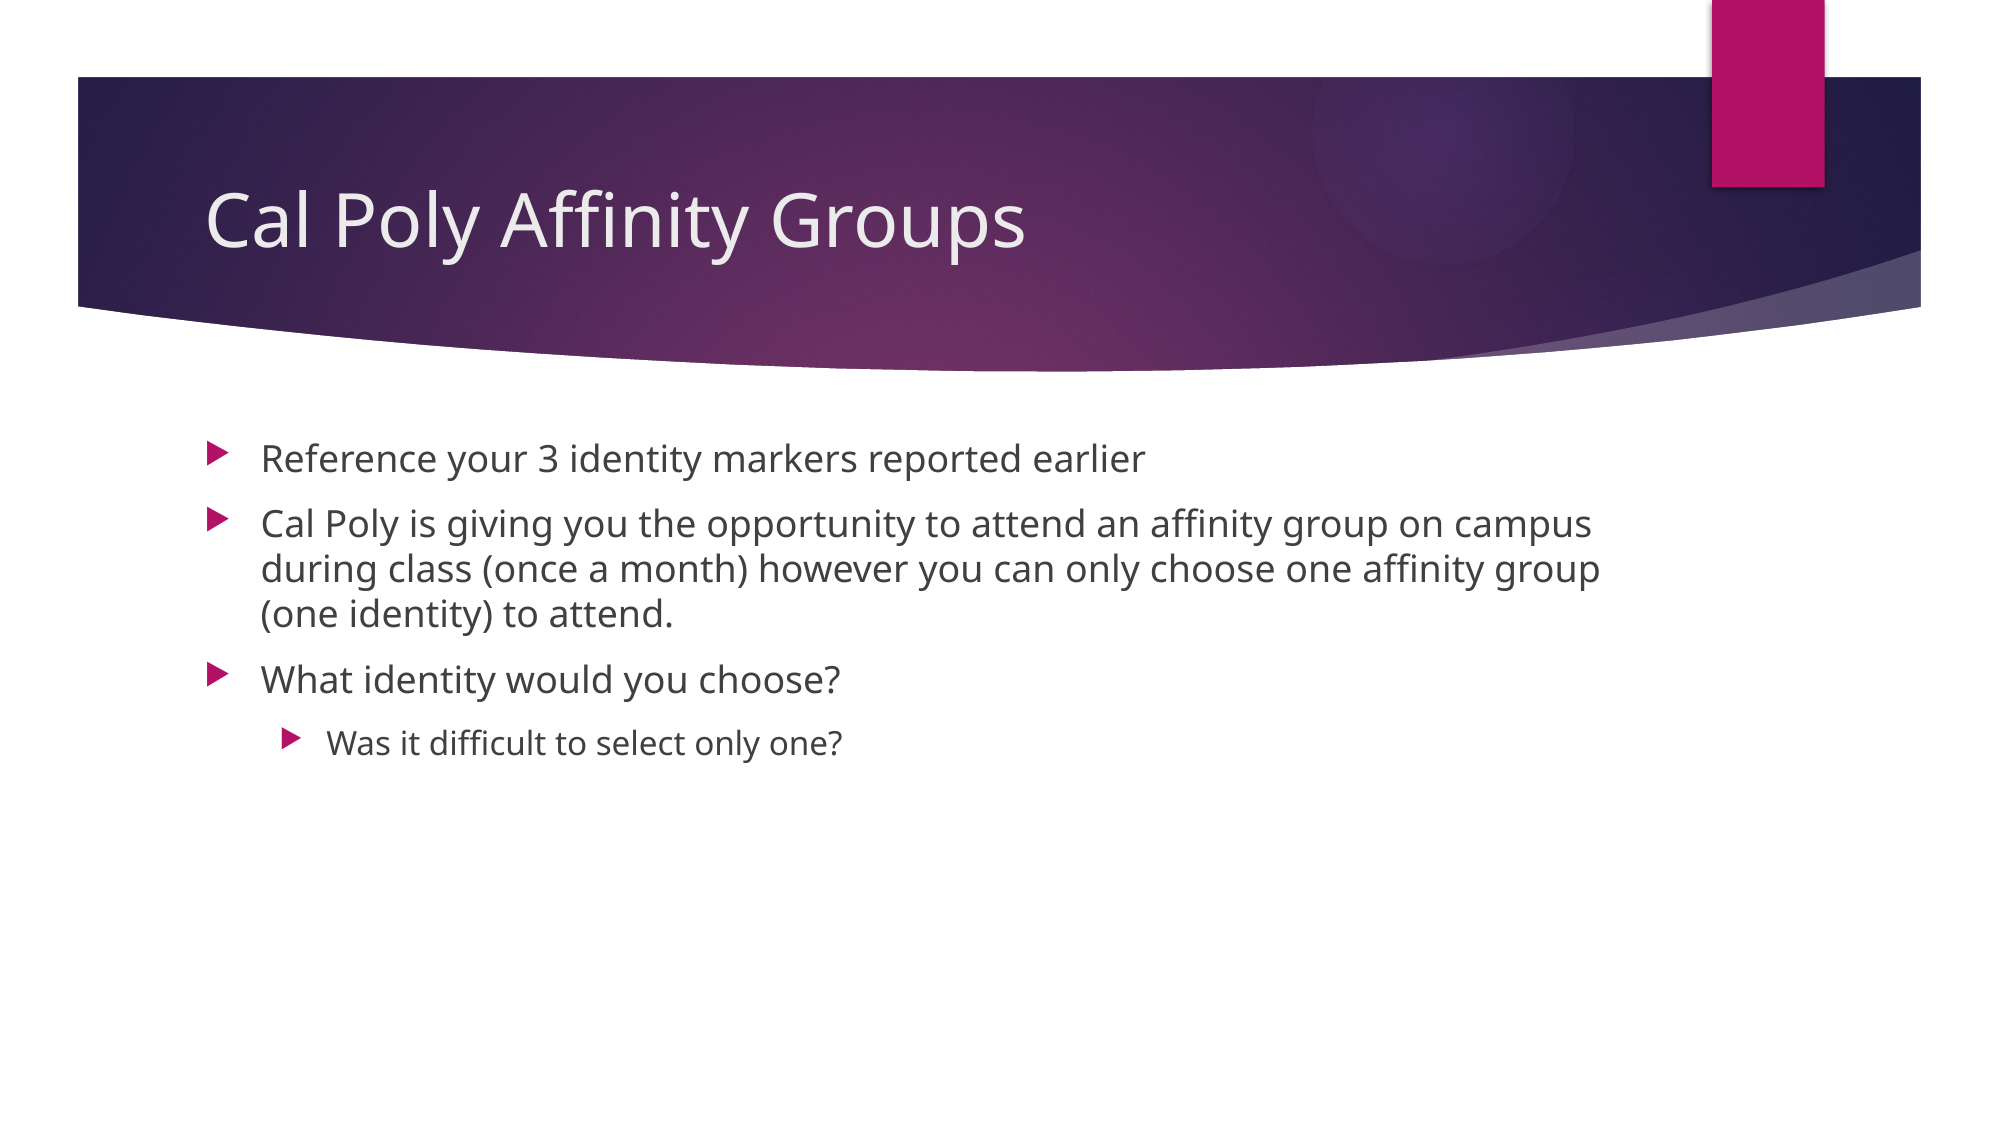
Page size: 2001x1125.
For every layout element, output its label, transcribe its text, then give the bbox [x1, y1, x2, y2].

list Reference your 3 identity markers reported earlier Cal Poly is giving you the opportunity to attend an affinity group on campus during class (once a month) however you can only choose one affinity group (one identity) to attend. What identity would you choose? Was it difficult to select only one? [189, 427, 1638, 988]
title Cal Poly Affinity Groups [189, 159, 1627, 276]
